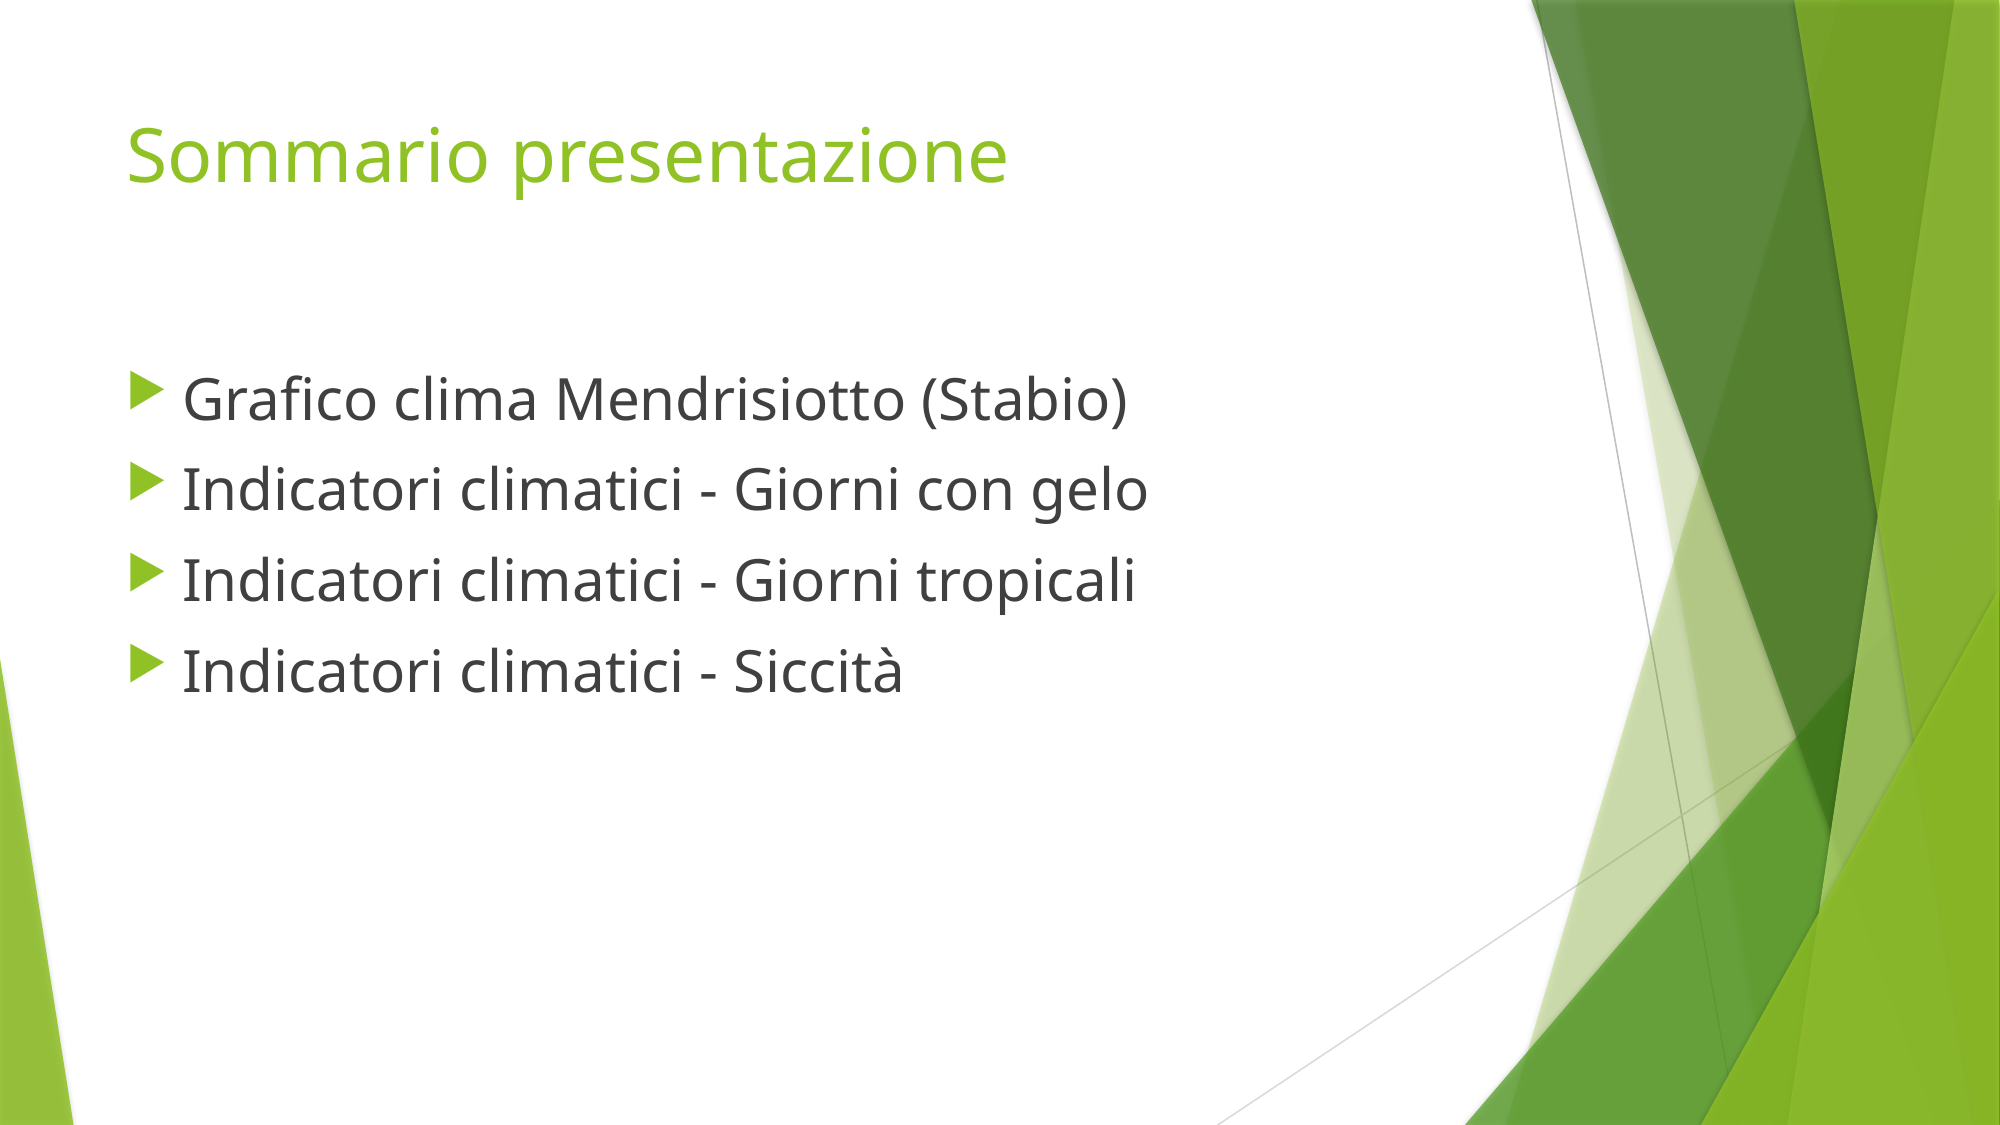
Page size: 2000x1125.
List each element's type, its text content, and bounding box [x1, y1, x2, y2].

list Grafico clima Mendrisiotto (Stabio) Indicatori climatici - Giorni con gelo Indicatori climatici - Giorni tropicali Indicatori climatici - Siccità [111, 354, 1521, 992]
title Sommario presentazione [111, 99, 1521, 317]
